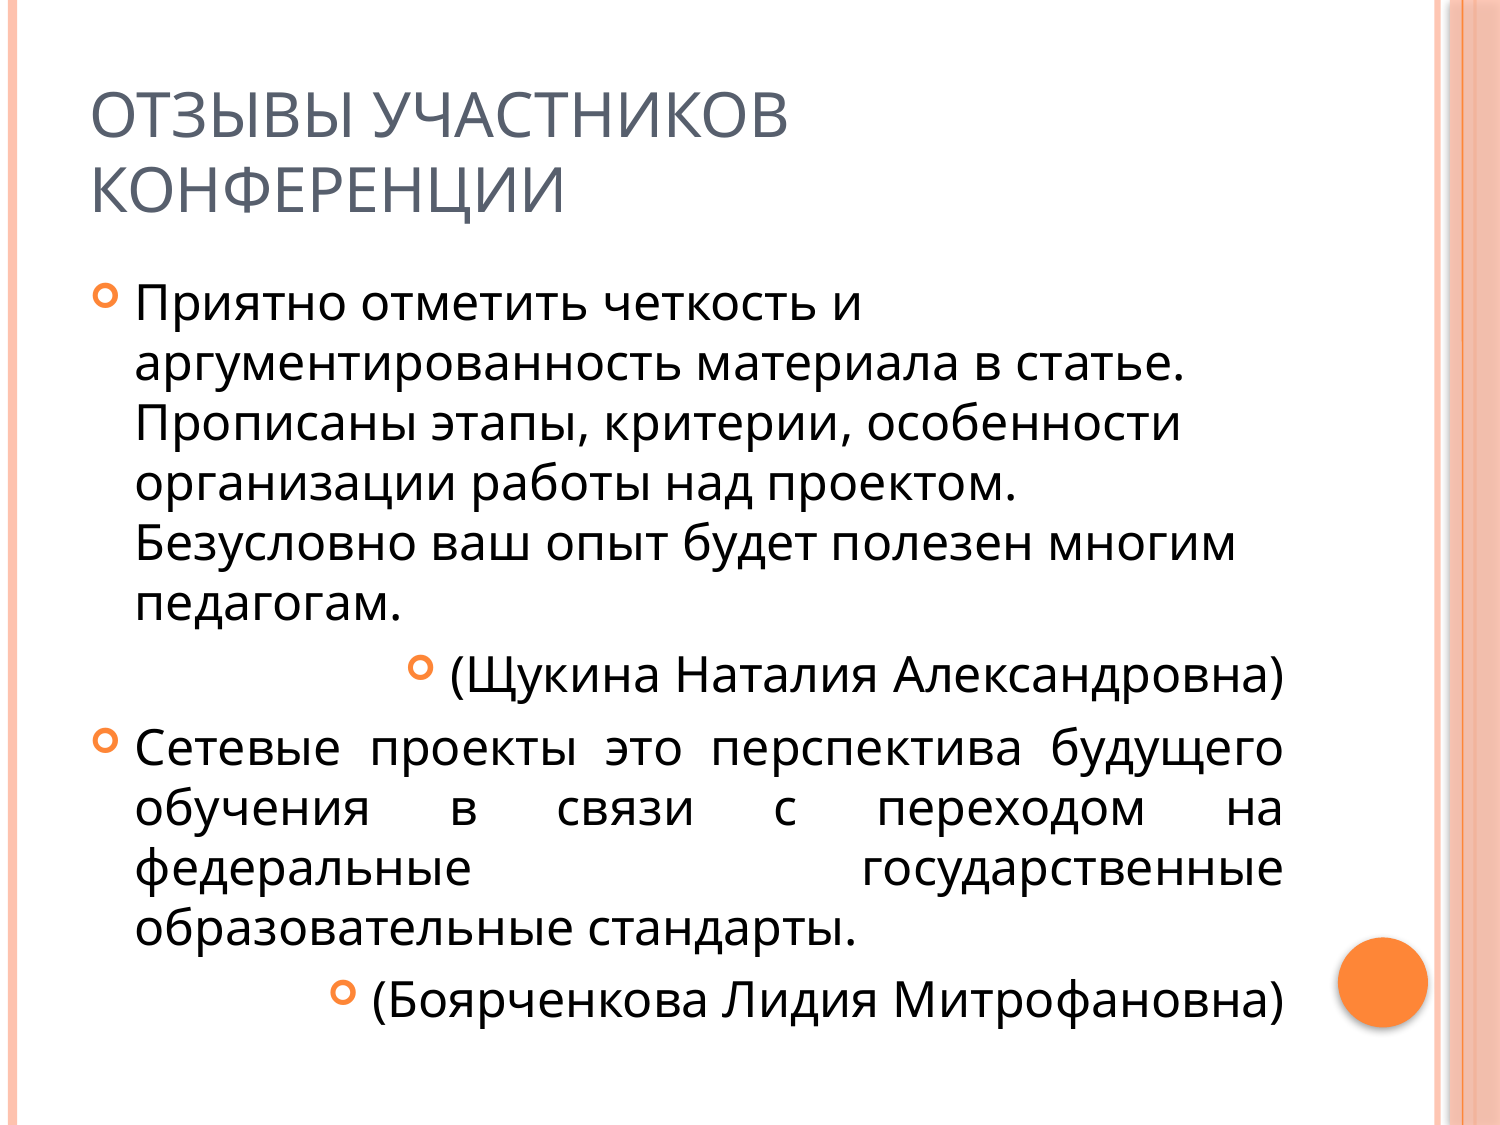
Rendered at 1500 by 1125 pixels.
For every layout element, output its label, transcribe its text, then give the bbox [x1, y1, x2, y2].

list Приятно отметить четкость и аргументированность материала в статье. Прописаны этапы, критерии, особенности организации работы над проектом. Безусловно ваш опыт будет полезен многим педагогам. (Щукина Наталия Александровна) Сетевые проекты это перспектива будущего обучения в связи с переходом на федеральные государственные образовательные стандарты. (Боярченкова Лидия Митрофановна) [75, 262, 1300, 1062]
title Отзывы участников конференции [75, 45, 1300, 233]
